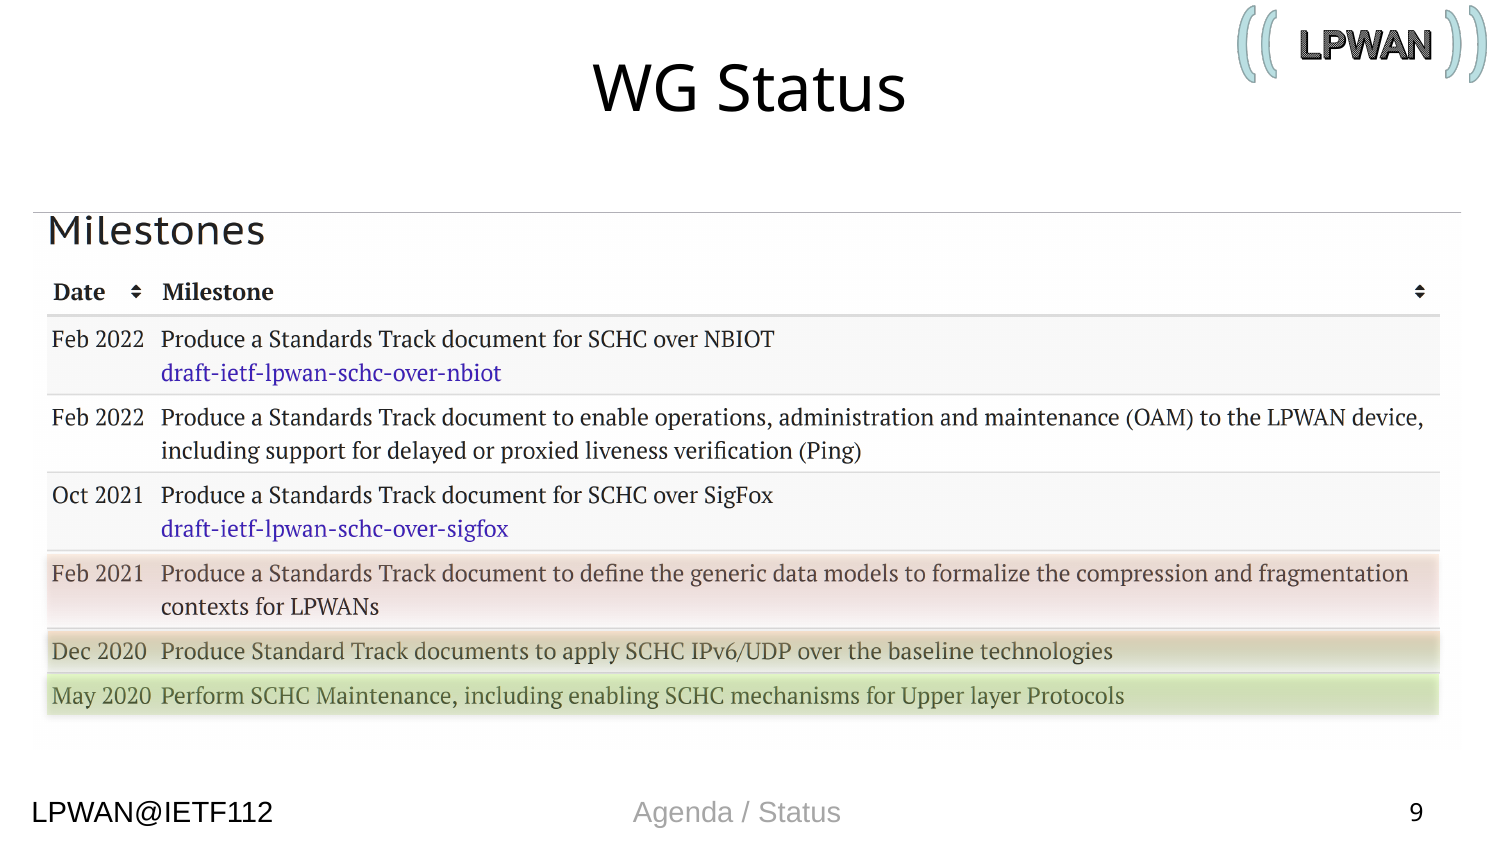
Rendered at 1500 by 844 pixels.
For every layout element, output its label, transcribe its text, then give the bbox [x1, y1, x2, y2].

picture [32, 212, 1462, 750]
title WG Status [75, 33, 1425, 139]
picture [1237, 5, 1487, 83]
slide_number 9 [1358, 791, 1439, 837]
